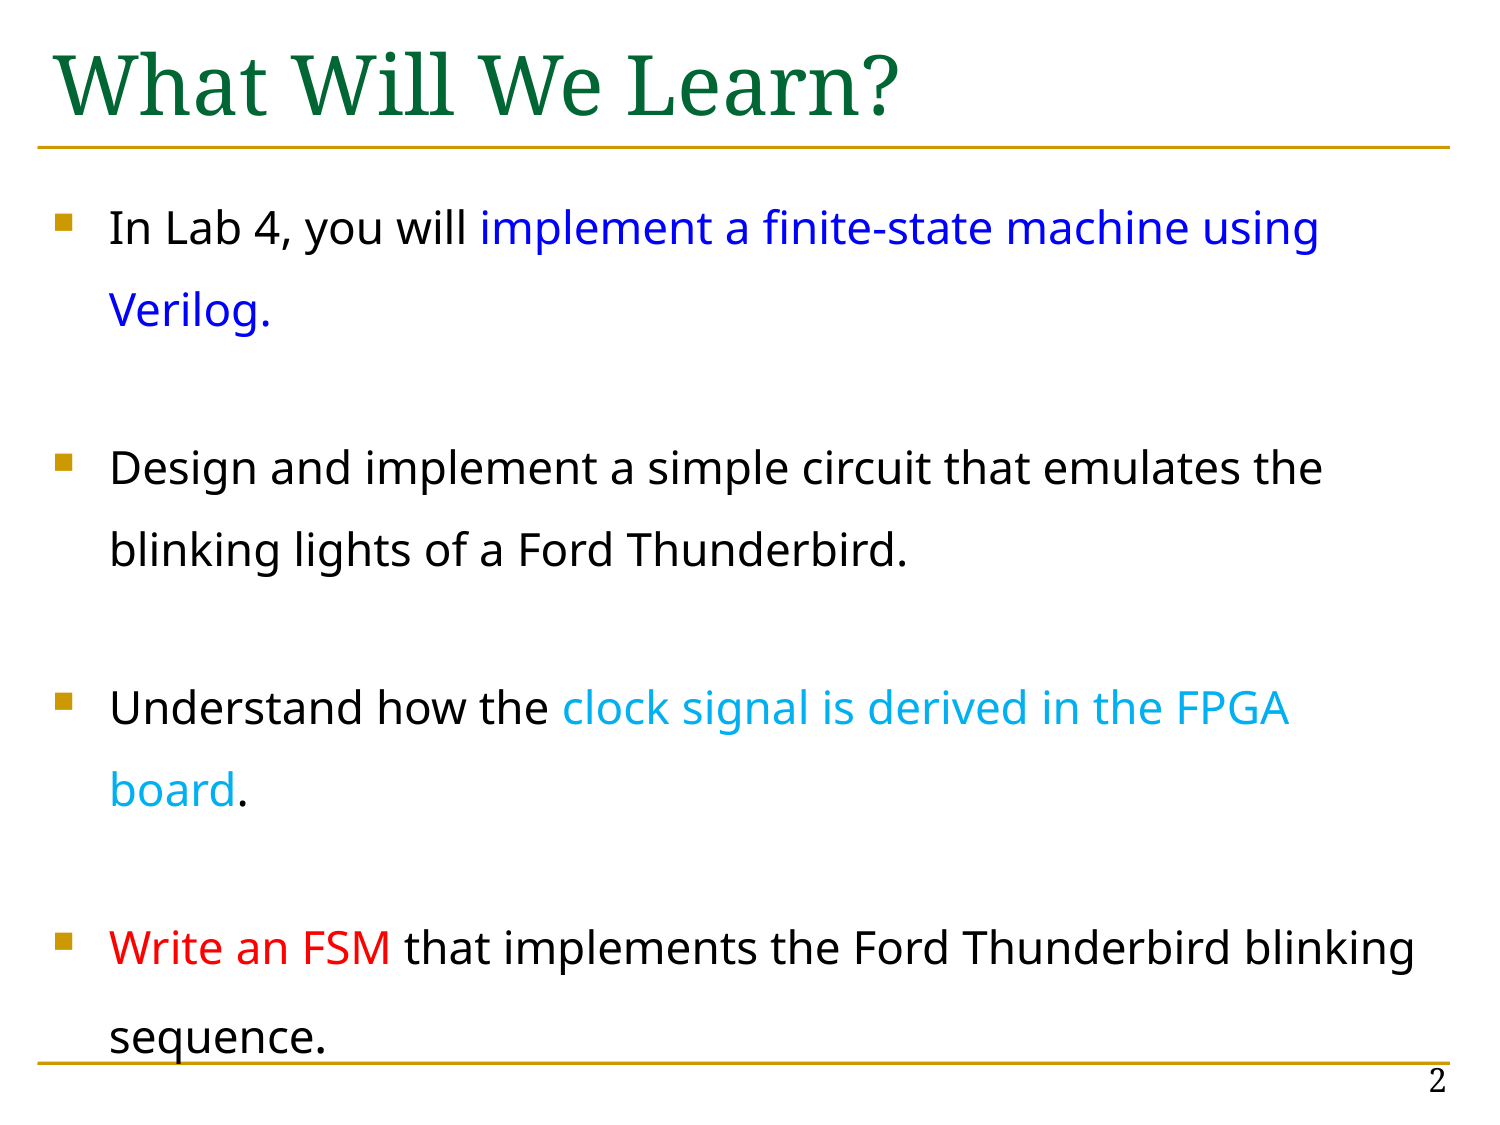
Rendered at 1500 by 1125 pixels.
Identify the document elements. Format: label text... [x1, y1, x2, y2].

title What Will We Learn? [37, 24, 1450, 163]
list In Lab 4, you will implement a finite-state machine using Verilog. Design and implement a simple circuit that emulates the blinking lights of a Ford Thunderbird. Understand how the clock signal is derived in the FPGA board. Write an FSM that implements the Ford Thunderbird blinking sequence. [37, 163, 1450, 1016]
slide_number 2 [1111, 1036, 1462, 1112]
